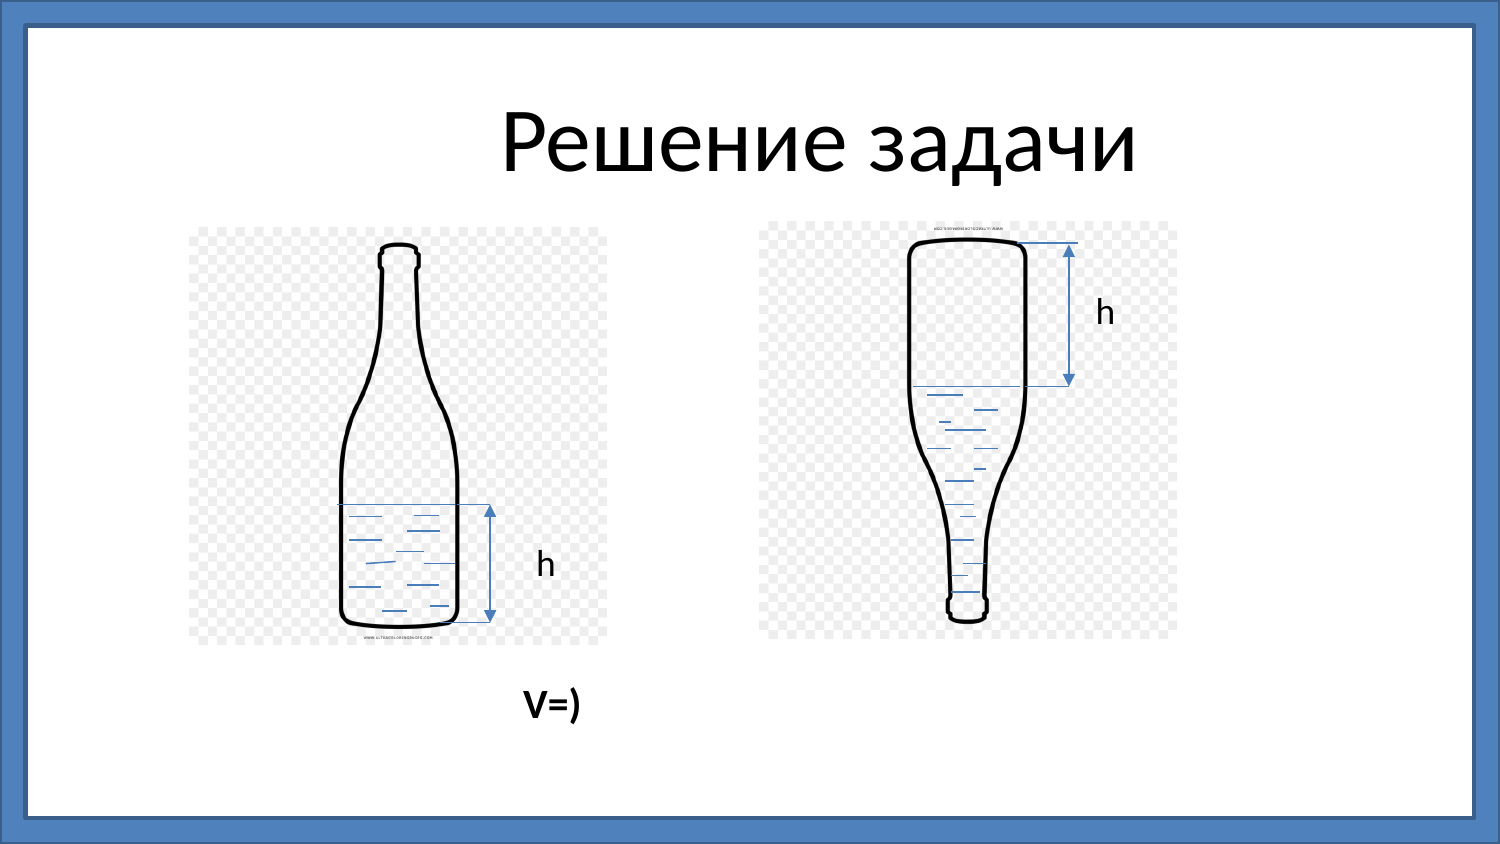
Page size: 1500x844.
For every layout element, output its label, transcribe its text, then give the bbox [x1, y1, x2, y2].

picture [758, 220, 1177, 639]
title Решение задачи [144, 64, 1495, 206]
picture [189, 226, 608, 645]
